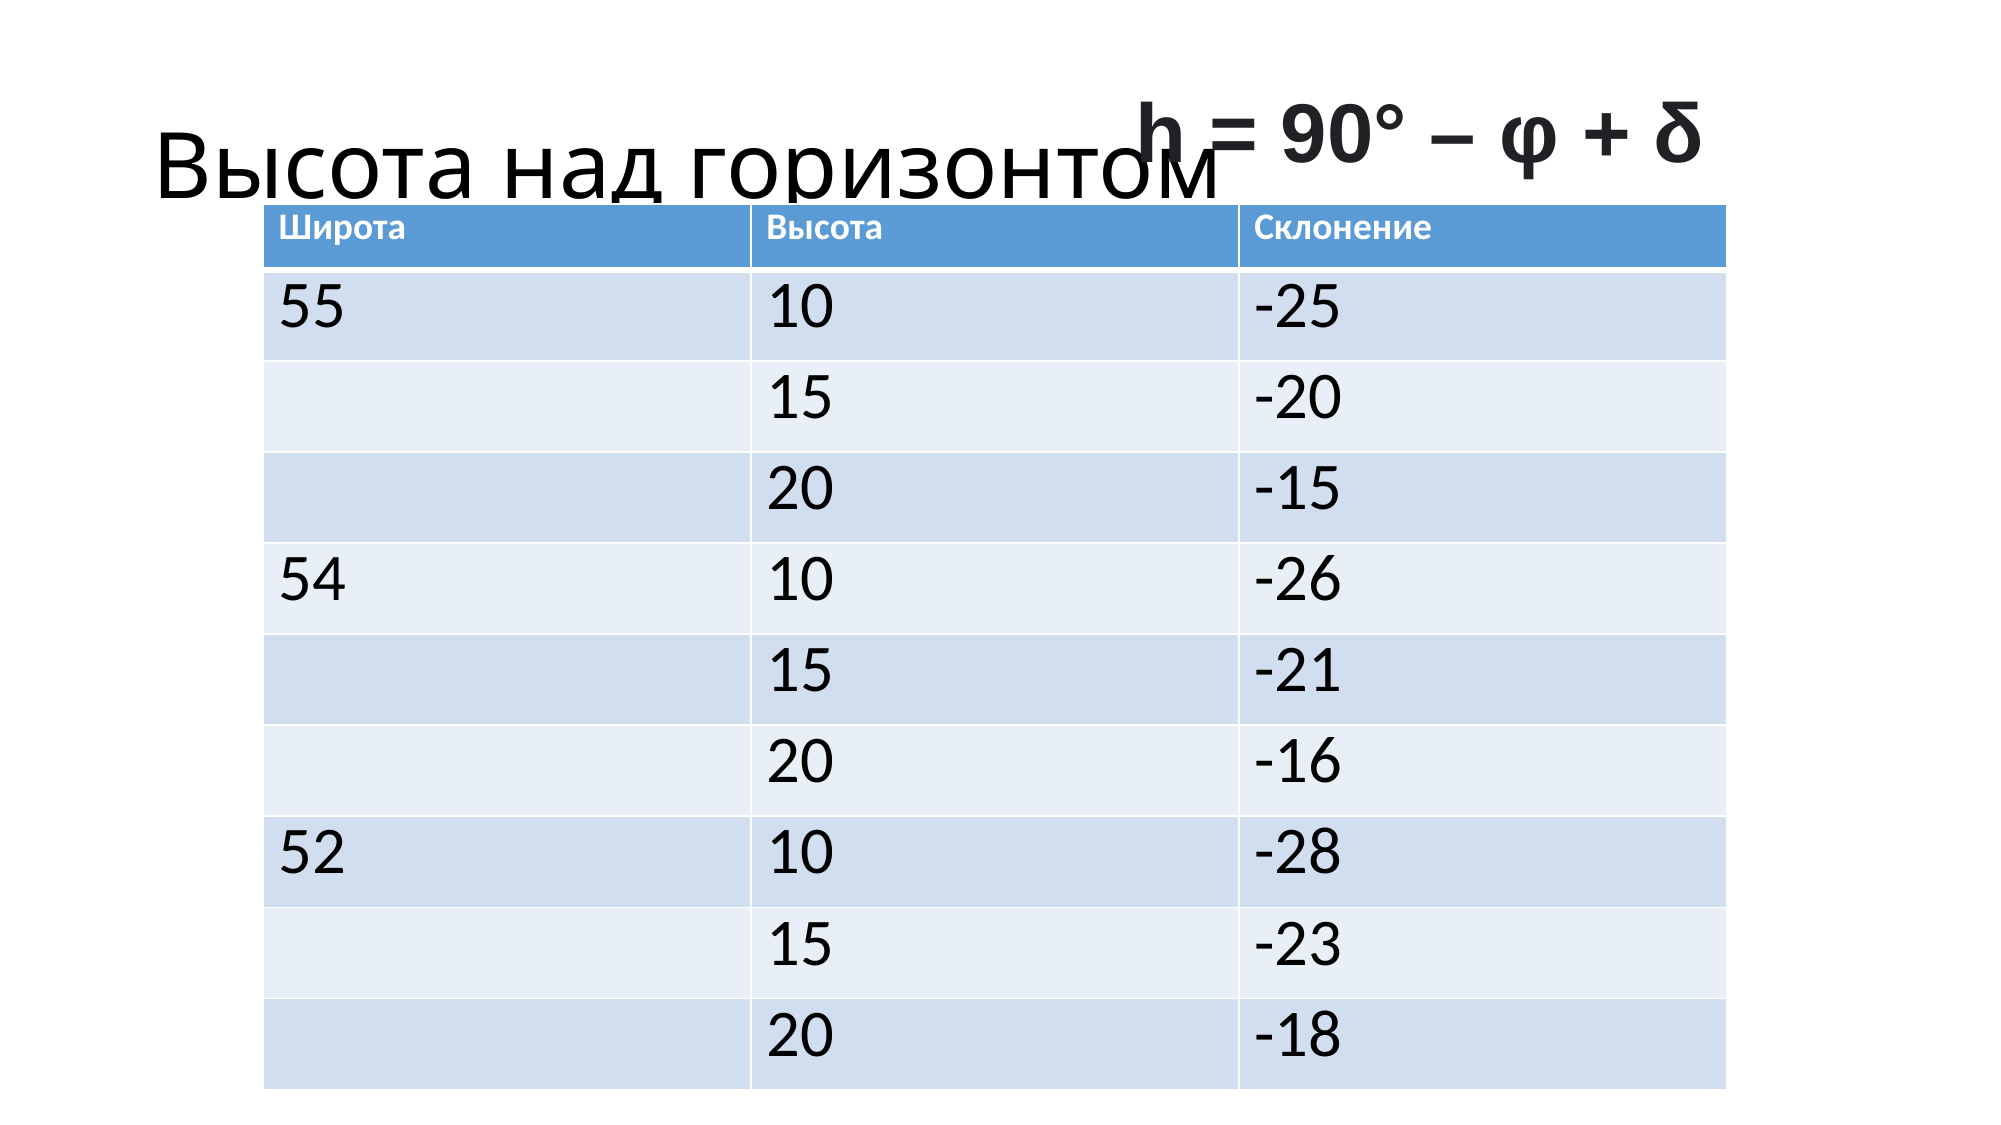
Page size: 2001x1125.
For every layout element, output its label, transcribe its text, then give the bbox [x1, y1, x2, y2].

table_header Широта [264, 205, 750, 267]
table_cell 20 [752, 999, 1238, 1089]
table_cell 15 [752, 635, 1238, 724]
table_cell [264, 999, 750, 1089]
table_cell [264, 635, 750, 724]
table_cell [264, 726, 750, 815]
table_cell 10 [752, 817, 1238, 907]
title Высота над горизонтом [137, 59, 1863, 278]
text_box h = 90° – φ + δ [1120, 71, 1747, 186]
table_cell 15 [752, 362, 1238, 451]
table_cell -18 [1240, 999, 1726, 1089]
table_cell 10 [752, 273, 1238, 360]
table_cell 55 [264, 273, 750, 360]
table_cell 15 [752, 908, 1238, 998]
table_cell [264, 453, 750, 542]
table_cell [264, 362, 750, 451]
table_cell -15 [1240, 453, 1726, 542]
table_cell 10 [752, 544, 1238, 633]
table_cell -28 [1240, 817, 1726, 907]
table_cell -20 [1240, 362, 1726, 451]
table_cell -25 [1240, 273, 1726, 360]
table_cell 20 [752, 726, 1238, 815]
table_cell 20 [752, 453, 1238, 542]
table_cell -26 [1240, 544, 1726, 633]
table_cell -21 [1240, 635, 1726, 724]
table_cell [264, 908, 750, 998]
table_header Склонение [1240, 205, 1726, 267]
table_cell 52 [264, 817, 750, 907]
table_cell 54 [264, 544, 750, 633]
table_header Высота [752, 205, 1238, 267]
table_cell -16 [1240, 726, 1726, 815]
table_cell -23 [1240, 908, 1726, 998]
